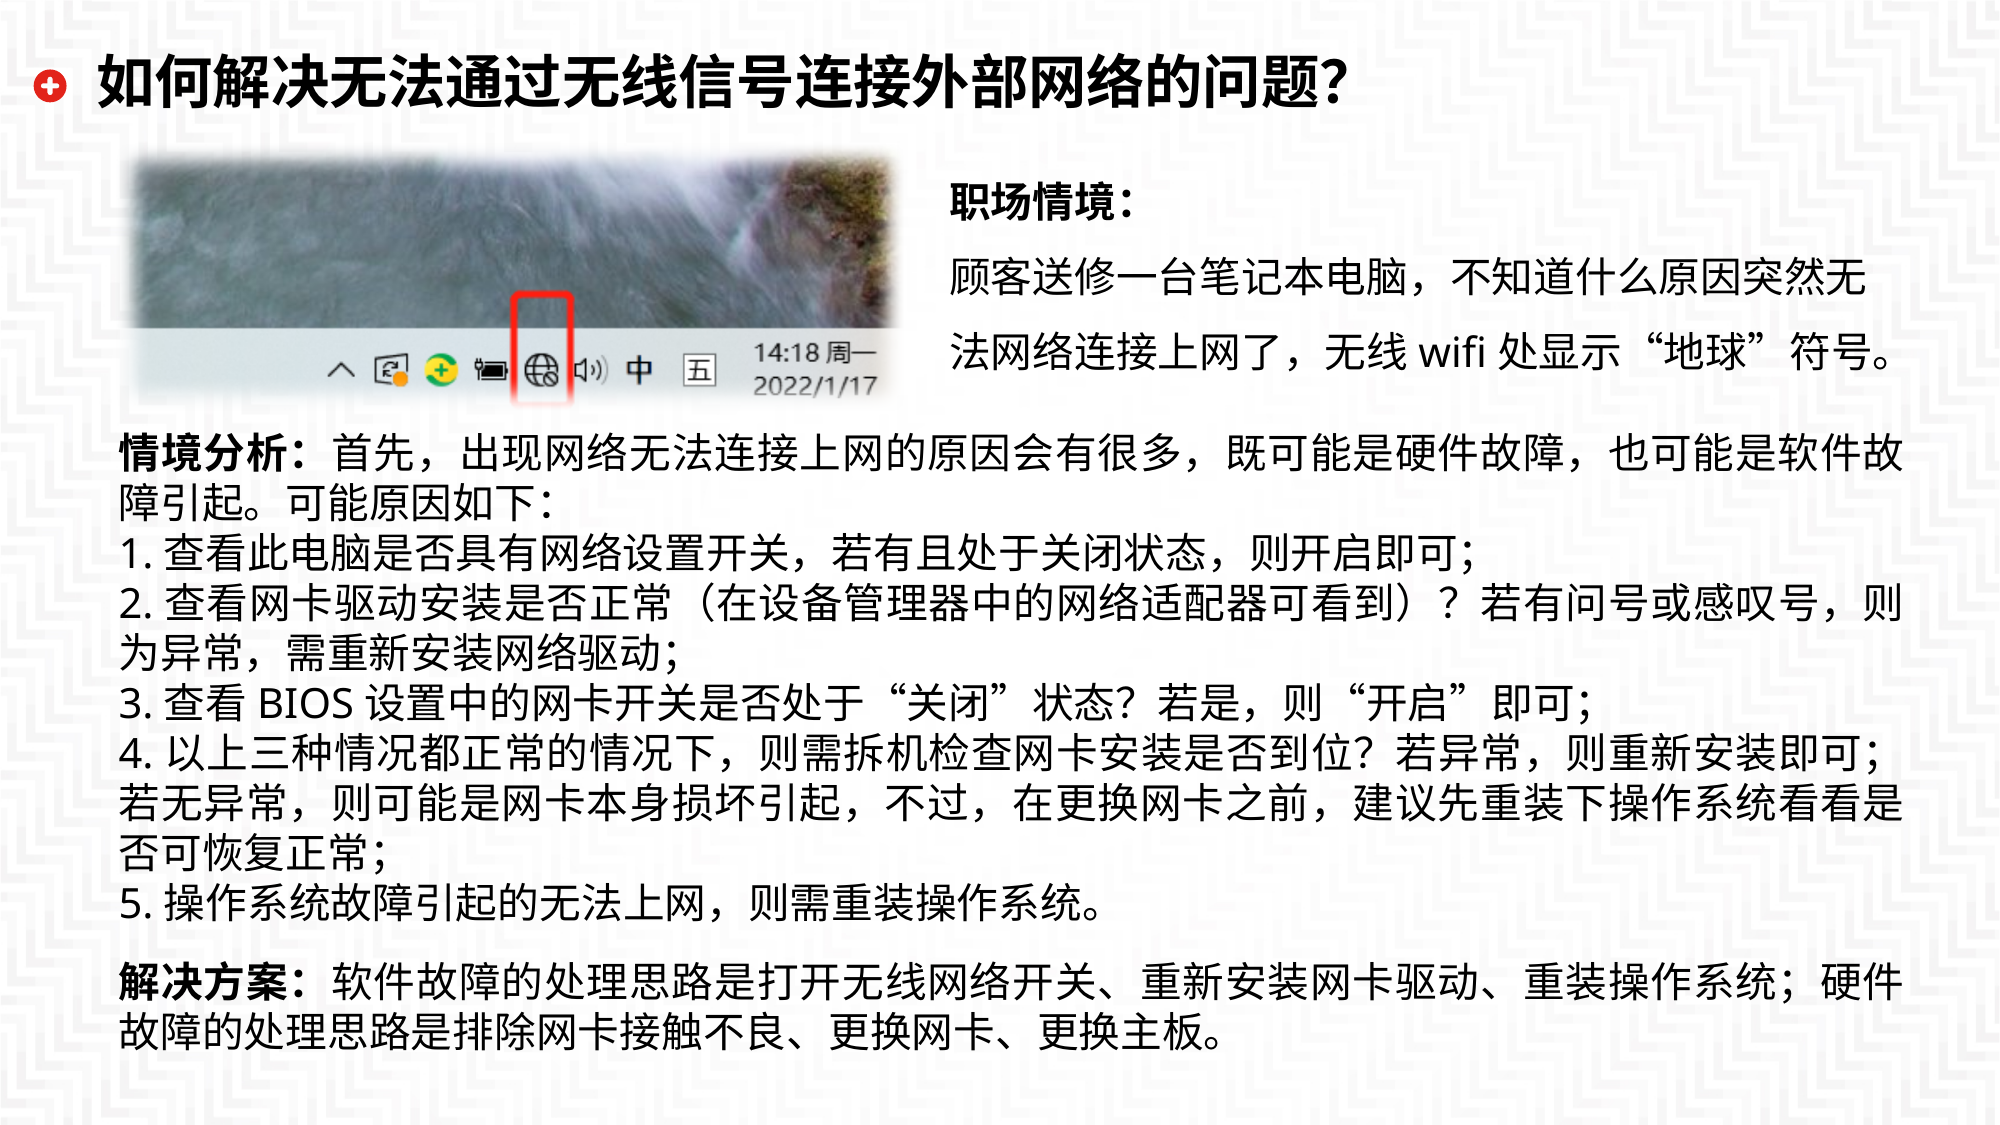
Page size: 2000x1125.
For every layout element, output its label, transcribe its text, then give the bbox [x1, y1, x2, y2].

text_box 职场情境： 顾客送修一台笔记本电脑，不知道什么原因突然无法网络连接上网了，无线wifi处显示“地球”符号。 [934, 143, 1914, 383]
text_box 如何解决无法通过无线信号连接外部网络的问题？ [85, 18, 1403, 144]
picture [0, 0, 2000, 1125]
text_box 情境分析：首先，出现网络无法连接上网的原因会有很多，既可能是硬件故障，也可能是软件故障引起。可能原因如下： 1.查看此电脑是否具有网络设置开关，若有且处于关闭状态，则开启即可； 2.查看网卡驱动安装是否正常（在设备管理器中的网络适配器可看到）？若有问号或感叹号，则为异常，需重新安装网络驱动； 3.查看BIOS设置中的网卡开关是否处于“关闭”状态？若是，则“开启”即可； 4.以上三种情况都正常的情况下，则需拆机检查网卡安装是否到位？若异常，则重新安装即可；若无异常，则可能是网卡本身损坏引起，不过，在更换网卡之前，建议先重装下操作系统看看是否可恢复正常； 5.操作系统故障引起的无法上网，则需重装操作系统。 [103, 419, 1920, 935]
text_box 解决方案：软件故障的处理思路是打开无线网络开关、重新安装网卡驱动、重装操作系统；硬件故障的处理思路是排除网卡接触不良、更换网卡、更换主板。 [103, 948, 1920, 1064]
